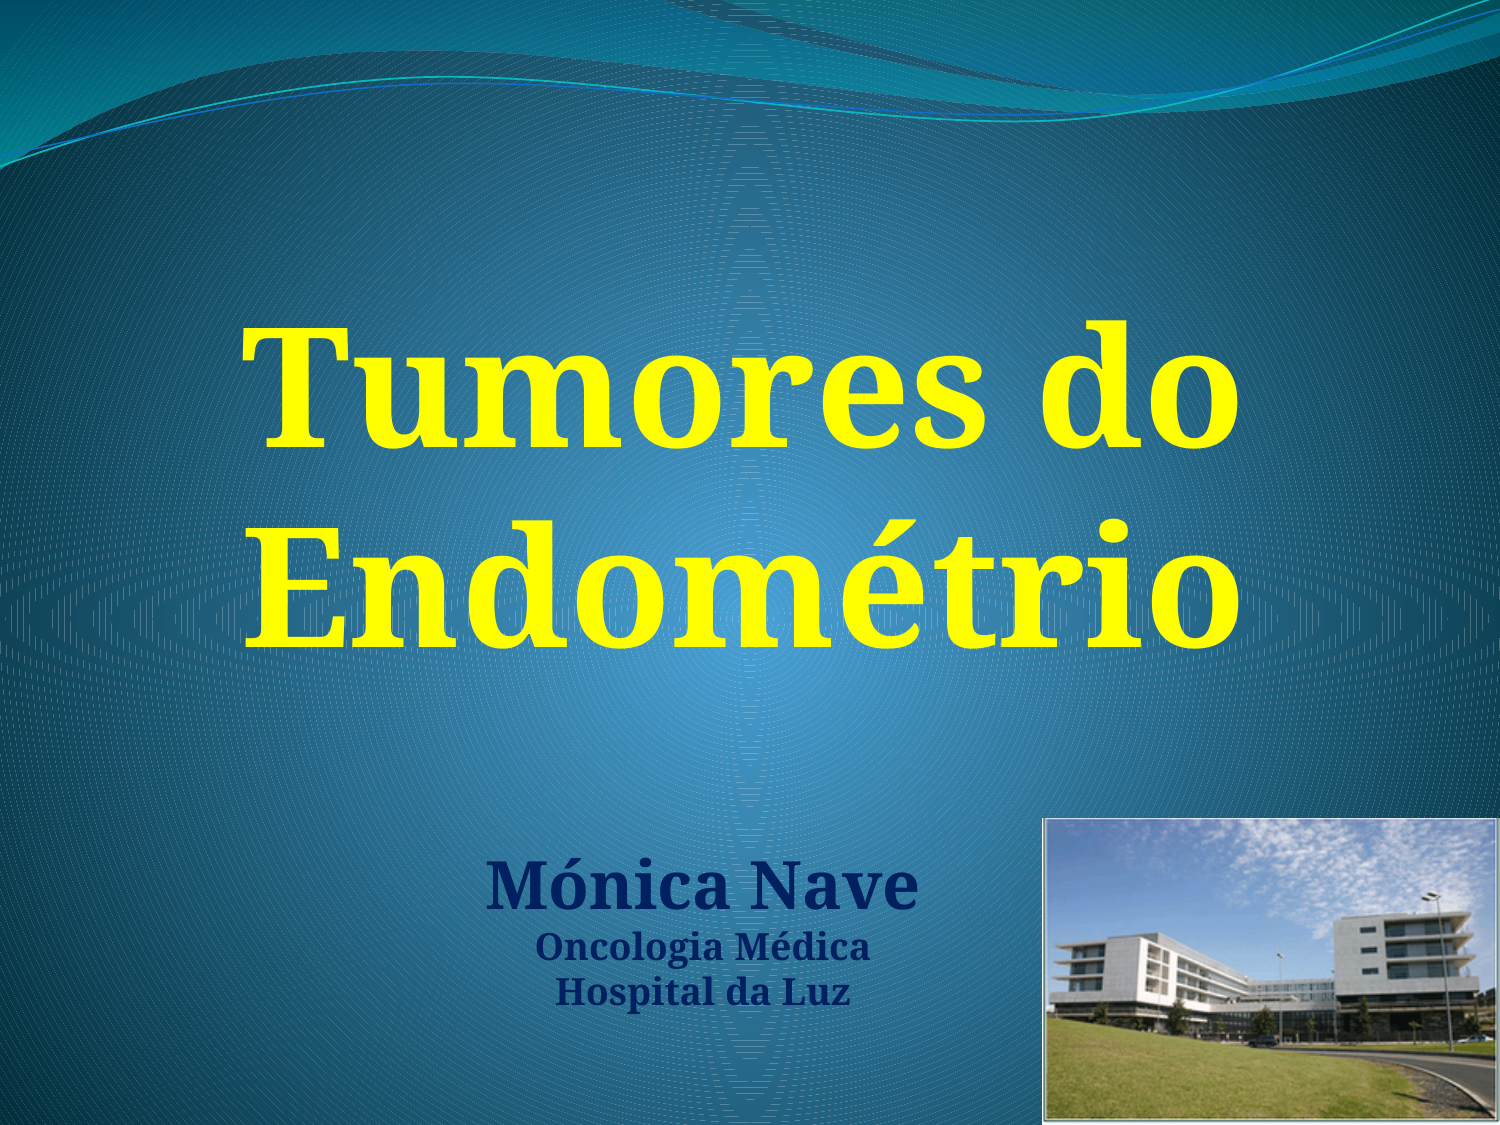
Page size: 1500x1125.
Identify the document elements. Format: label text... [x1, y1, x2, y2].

picture [1041, 818, 1500, 1125]
text_box Tumores do Endométrio [23, 339, 1465, 622]
text_box Mónica Nave Oncologia Médica Hospital da Luz [0, 857, 1034, 999]
